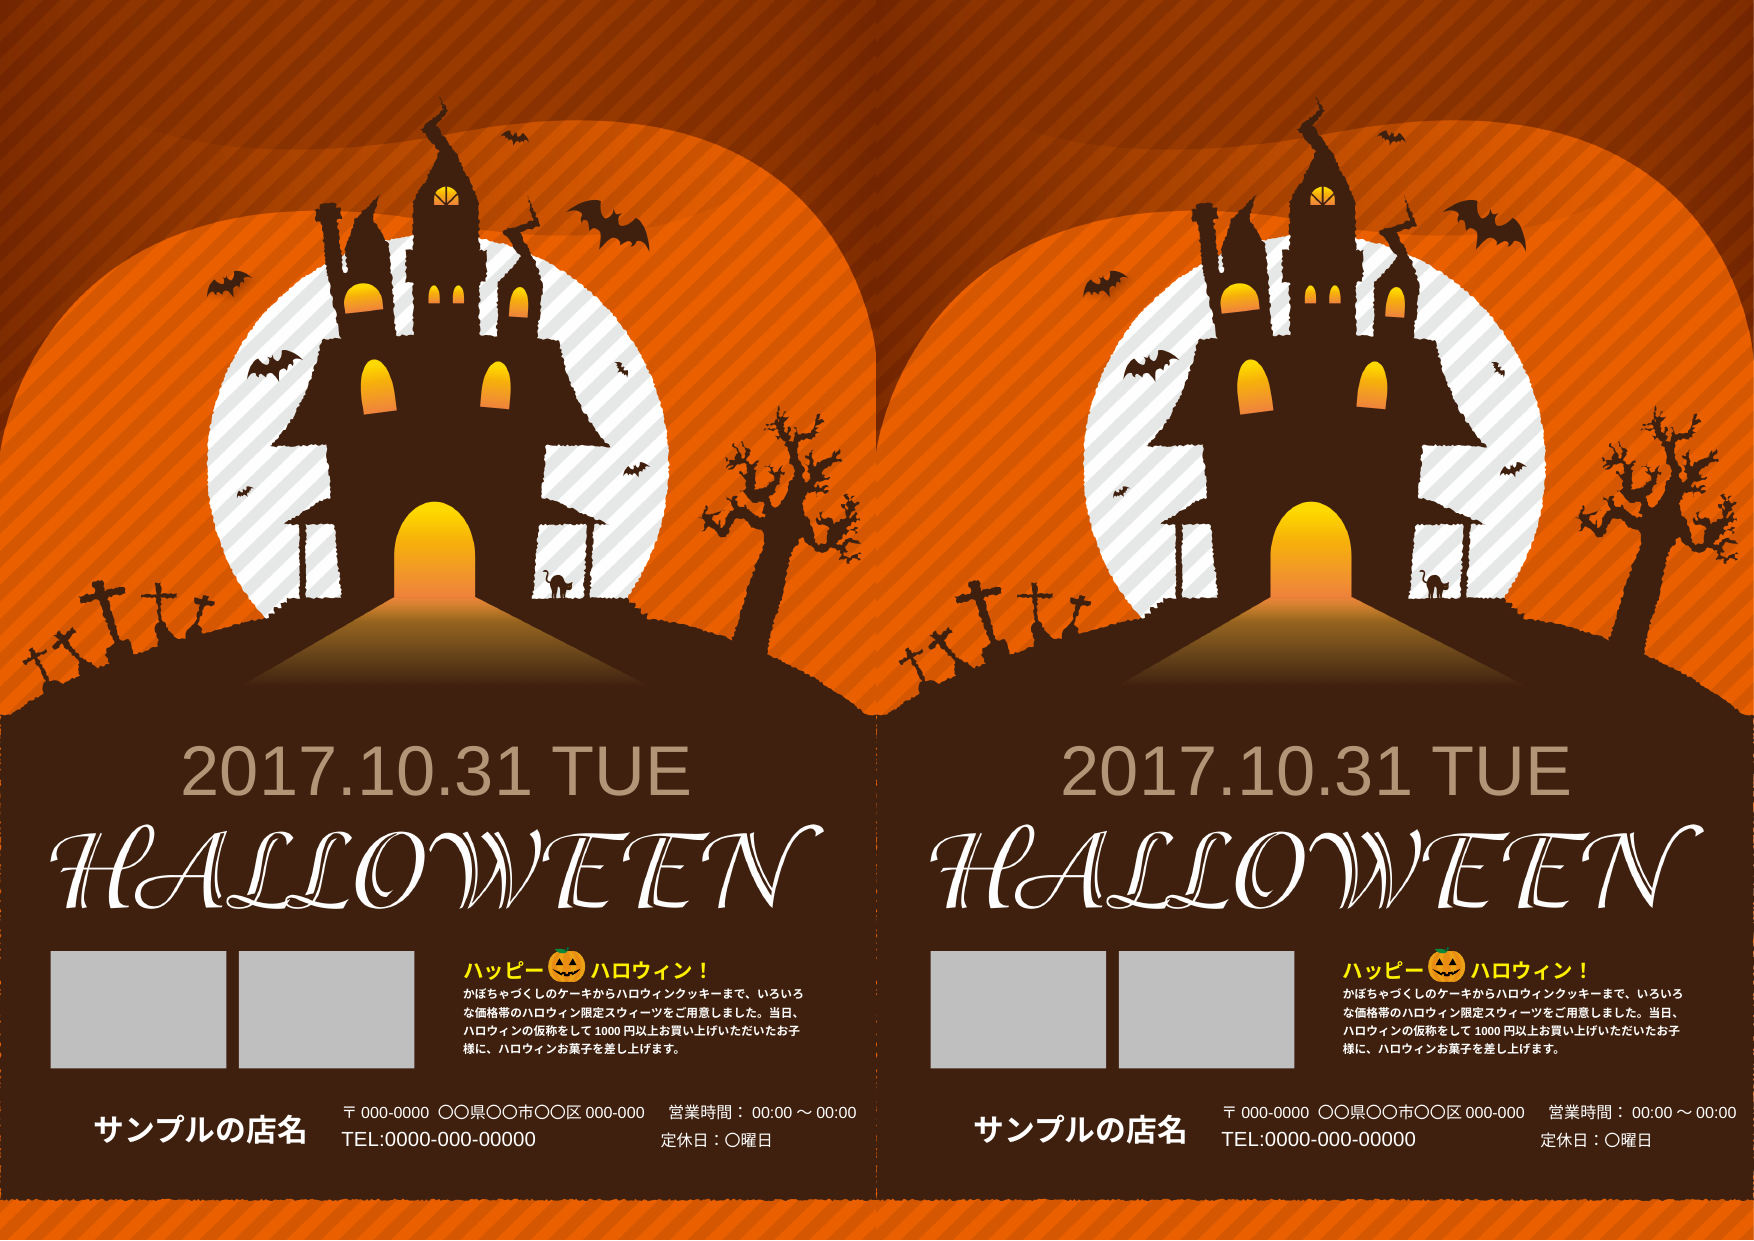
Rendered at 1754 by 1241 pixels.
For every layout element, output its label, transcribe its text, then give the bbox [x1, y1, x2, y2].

text_box [930, 950, 1107, 1070]
text_box [50, 950, 227, 1070]
text_box サンプルの店名 [78, 1103, 326, 1156]
picture [0, 0, 1754, 1240]
text_box 〒000-0000 〇〇県〇〇市〇〇区000-000 営業時間：00:00～00:00 TEL:0000-000-00000 定休日：〇曜日 [326, 1090, 874, 1159]
text_box 2017.10.31 TUE [152, 717, 722, 817]
text_box [238, 950, 415, 1070]
text_box ハッピー ハロウィン！ かぼちゃづくしのケーキからハロウィンクッキーまで、いろいろな価格帯のハロウィン限定スウィーツをご用意しました。当日、ハロウィンの仮称をして1000円以上お買い上げいただいたお子様に、ハロウィンお菓子を差し上げます。 [448, 951, 824, 1064]
text_box 〒000-0000 〇〇県〇〇市〇〇区000-000 営業時間：00:00～00:00 TEL:0000-000-00000 定休日：〇曜日 [1206, 1090, 1754, 1159]
text_box サンプルの店名 [958, 1103, 1206, 1156]
text_box [1118, 950, 1295, 1070]
text_box 2017.10.31 TUE [1032, 717, 1602, 817]
text_box ハッピー ハロウィン！ かぼちゃづくしのケーキからハロウィンクッキーまで、いろいろな価格帯のハロウィン限定スウィーツをご用意しました。当日、ハロウィンの仮称をして1000円以上お買い上げいただいたお子様に、ハロウィンお菓子を差し上げます。 [1328, 951, 1704, 1064]
